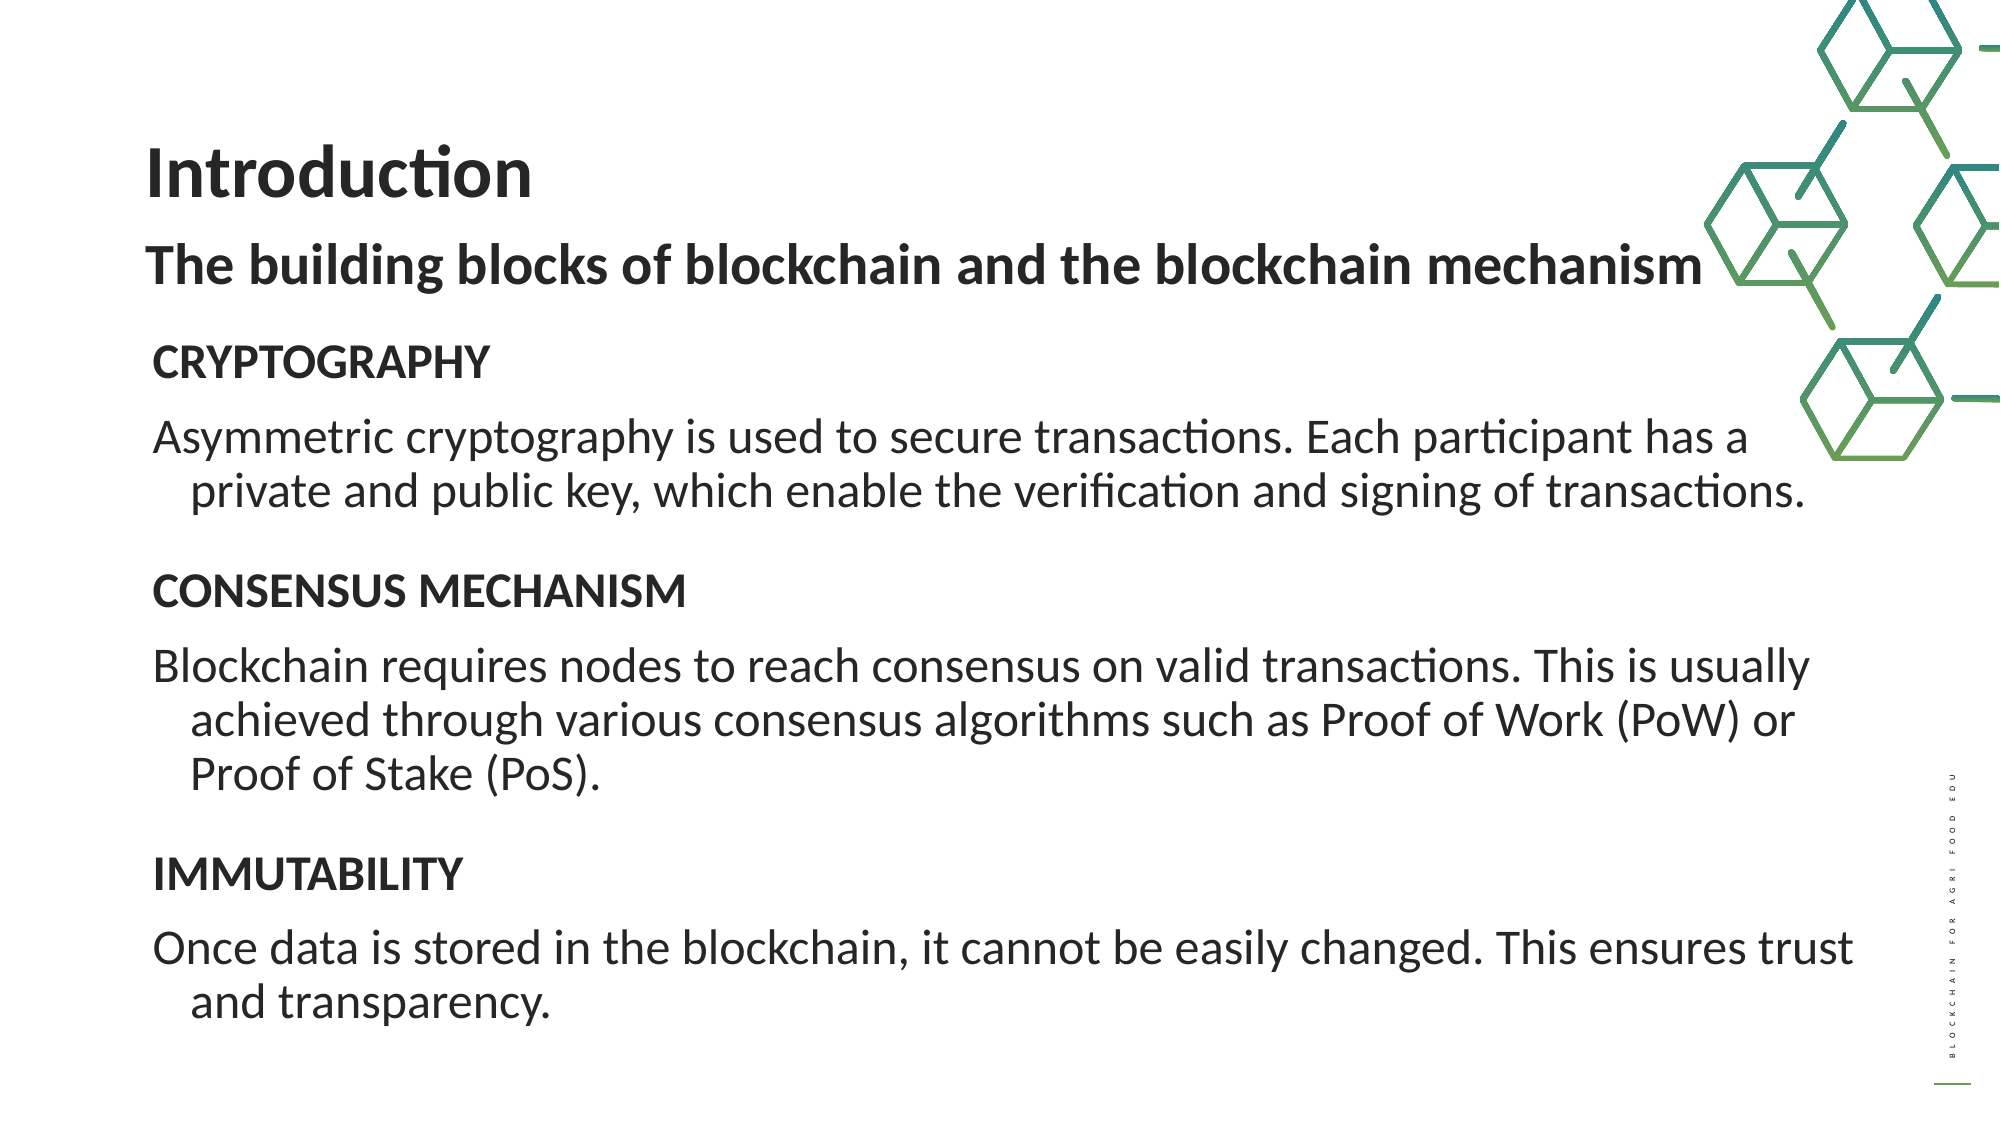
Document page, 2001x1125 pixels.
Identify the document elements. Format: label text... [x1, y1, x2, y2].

list Introduction The building blocks of blockchain and the blockchain mechanism [130, 124, 1704, 337]
list CRYPTOGRAPHY Asymmetric cryptography is used to secure transactions. Each participant has a private and public key, which enable the verification and signing of transactions. CONSENSUS MECHANISM Blockchain requires nodes to reach consensus on valid transactions. This is usually achieved through various consensus algorithms such as Proof of Work (PoW) or Proof of Stake (PoS). IMMUTABILITY Once data is stored in the blockchain, it cannot be easily changed. This ensures trust and transparency. [138, 337, 1877, 960]
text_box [1704, 0, 2000, 461]
